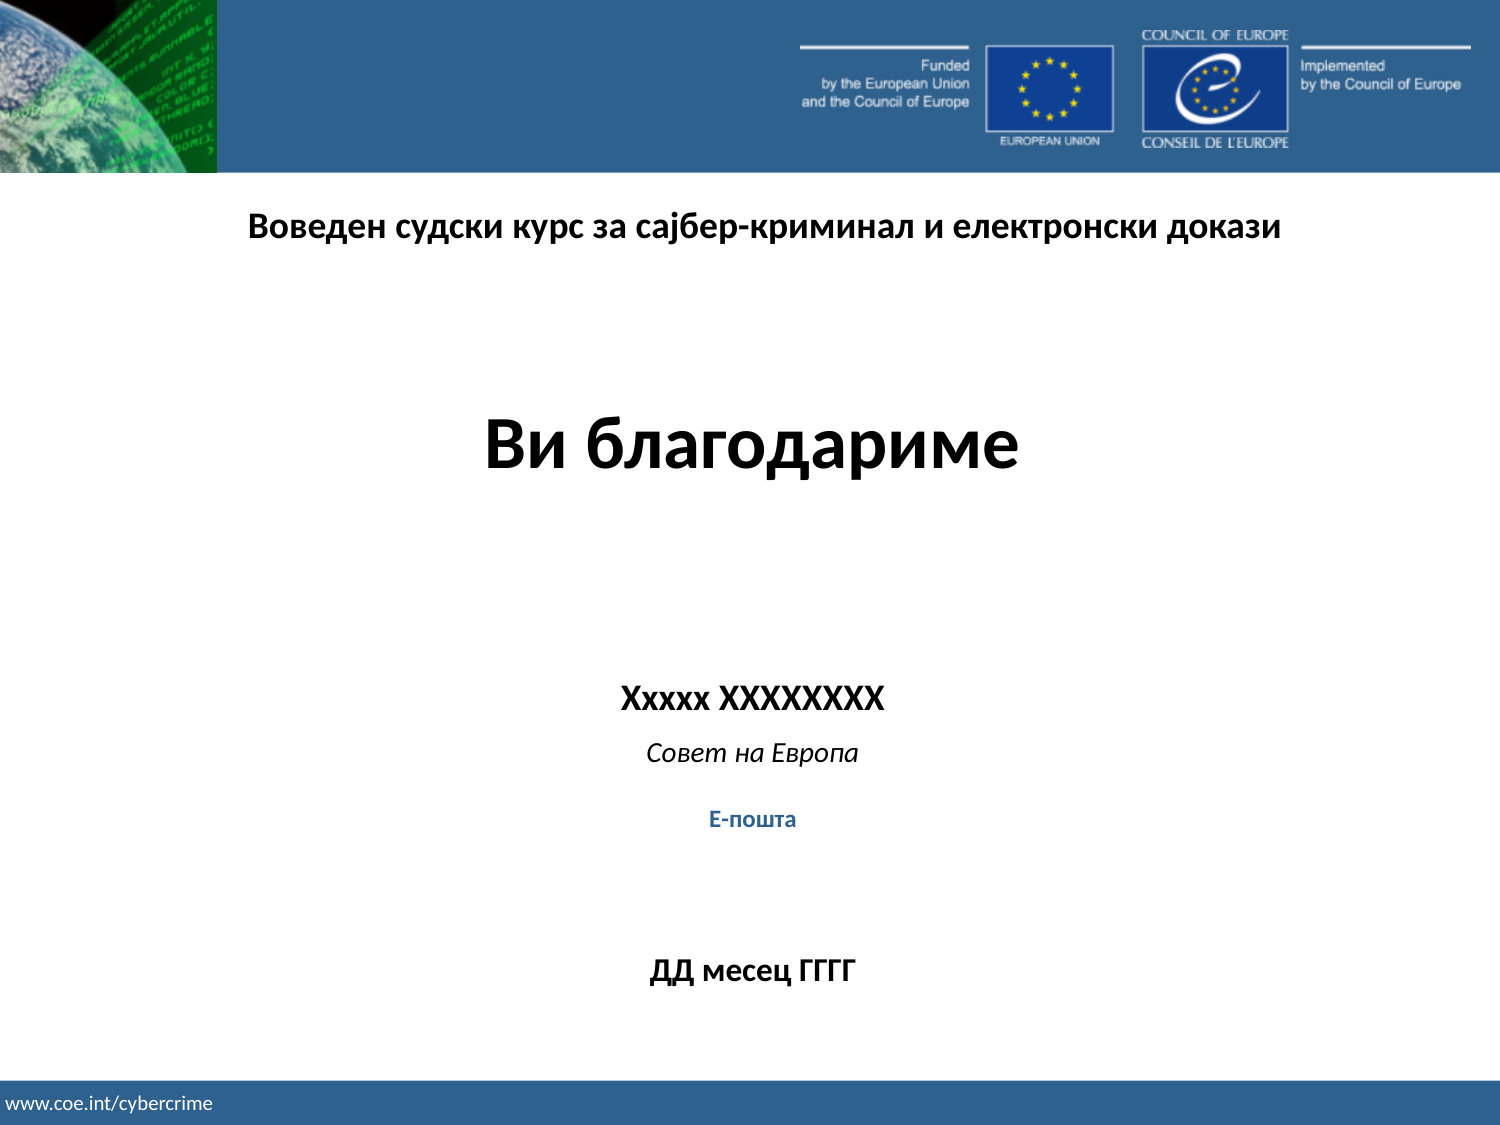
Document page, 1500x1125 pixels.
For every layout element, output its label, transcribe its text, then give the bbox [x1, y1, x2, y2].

text_box Ви благодариме Xxxxx XXXXXXXX Совет на Европа Е-пошта ДД месец ГГГГ [47, 385, 1459, 996]
text_box Воведен судски курс за сајбер-криминал и електронски докази [59, 193, 1471, 254]
picture [799, 30, 1471, 148]
picture [0, 1, 217, 173]
